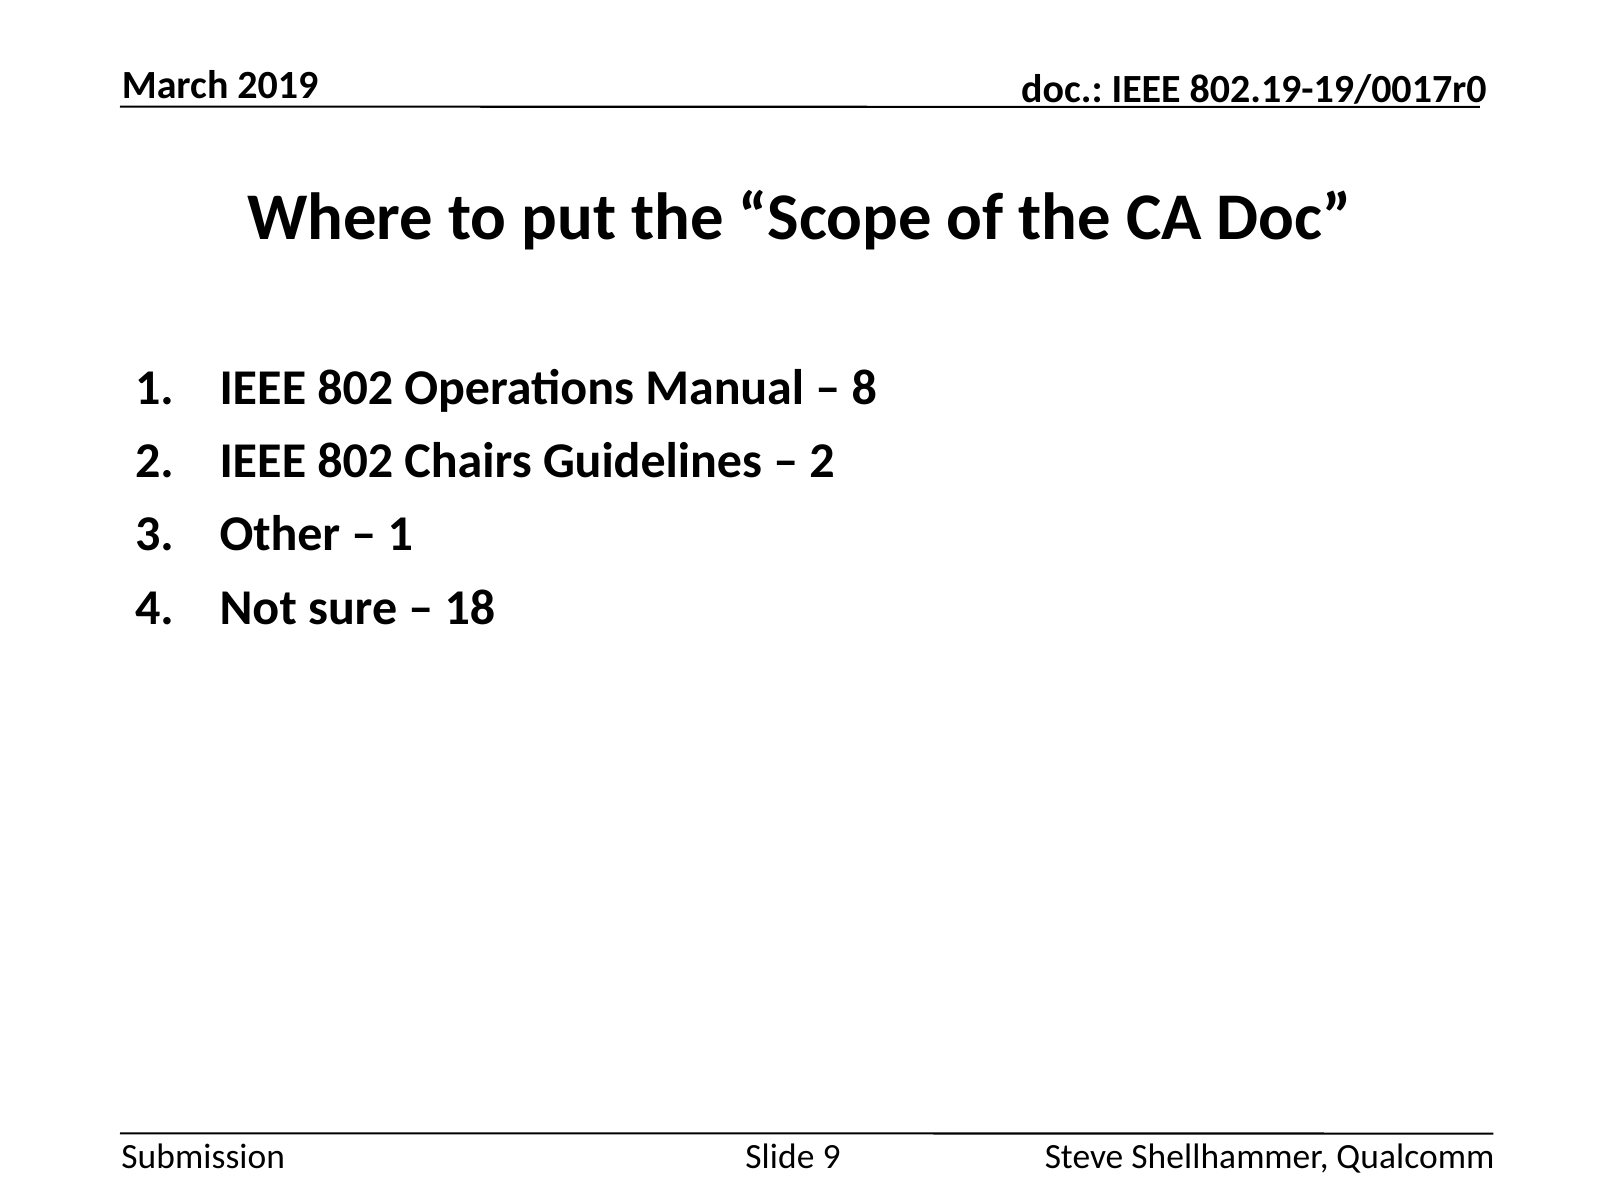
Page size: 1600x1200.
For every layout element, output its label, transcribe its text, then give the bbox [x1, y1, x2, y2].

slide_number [121, 58, 451, 107]
title Where to put the “Scope of the CA Doc” [119, 119, 1480, 307]
slide_number Slide 9 [733, 1132, 854, 1197]
footer Steve Shellhammer, Qualcomm [937, 1132, 1495, 1174]
list IEEE 802 Operations Manual – 8 IEEE 802 Chairs Guidelines – 2 Other – 1 Not sure – 18 [119, 346, 1480, 1067]
